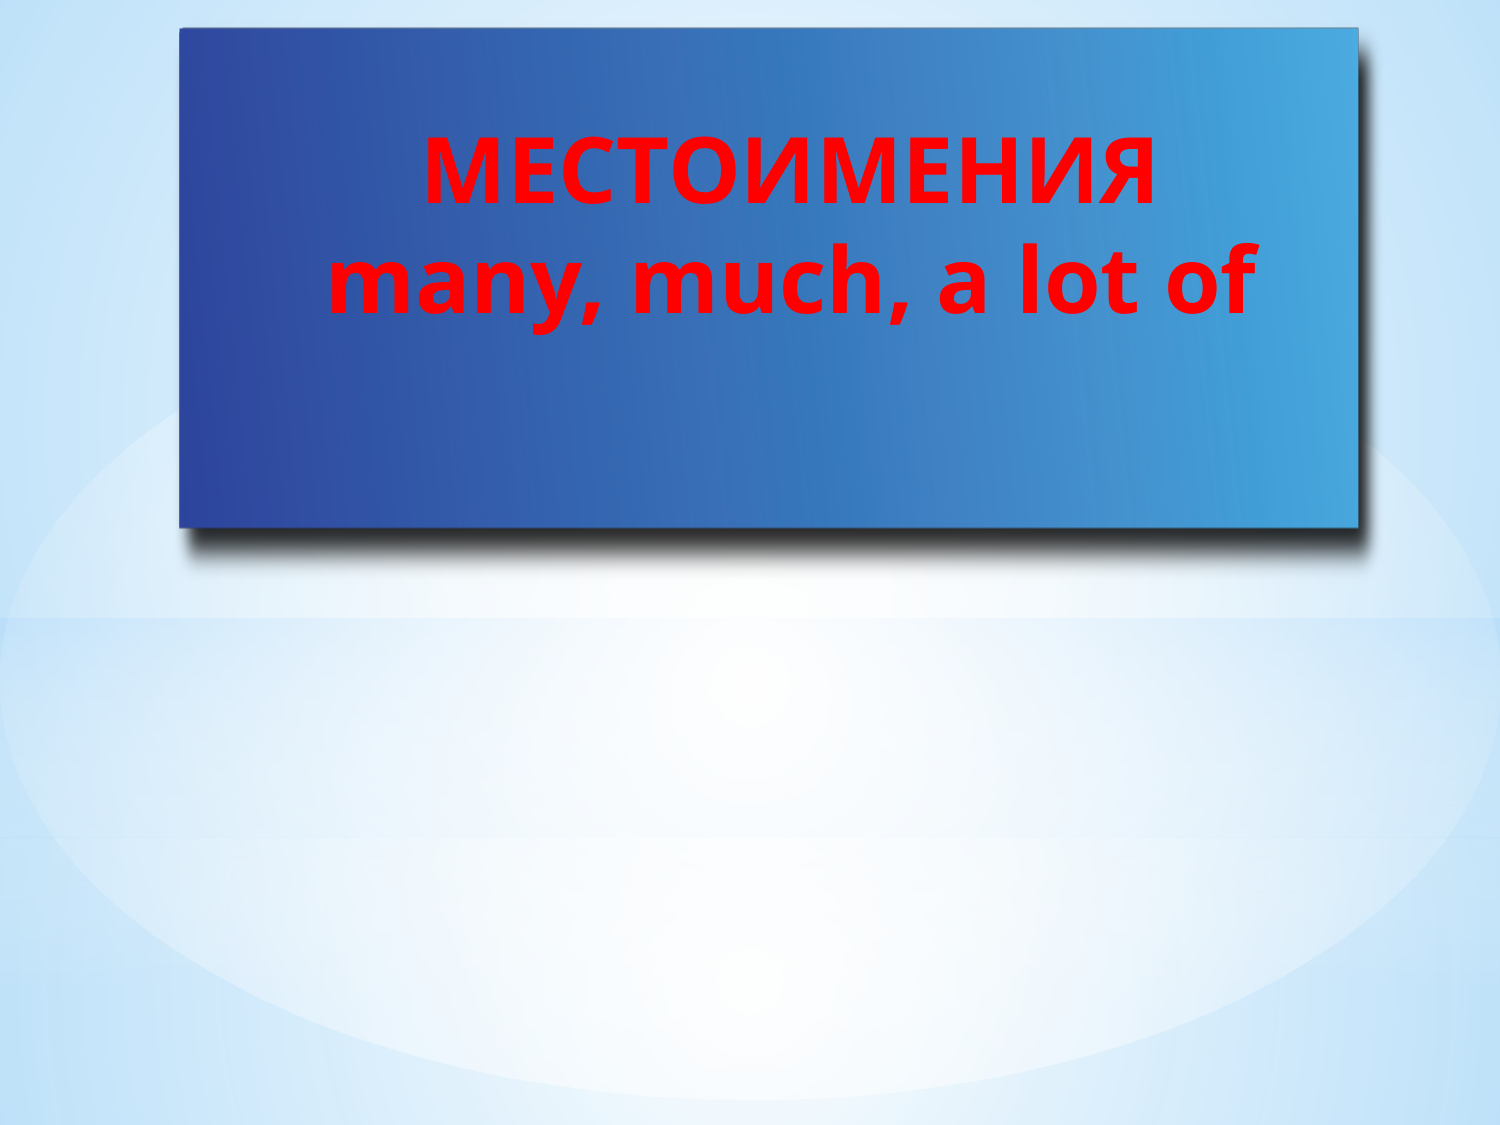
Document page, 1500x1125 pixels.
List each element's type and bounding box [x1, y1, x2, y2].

picture [168, 13, 1389, 591]
